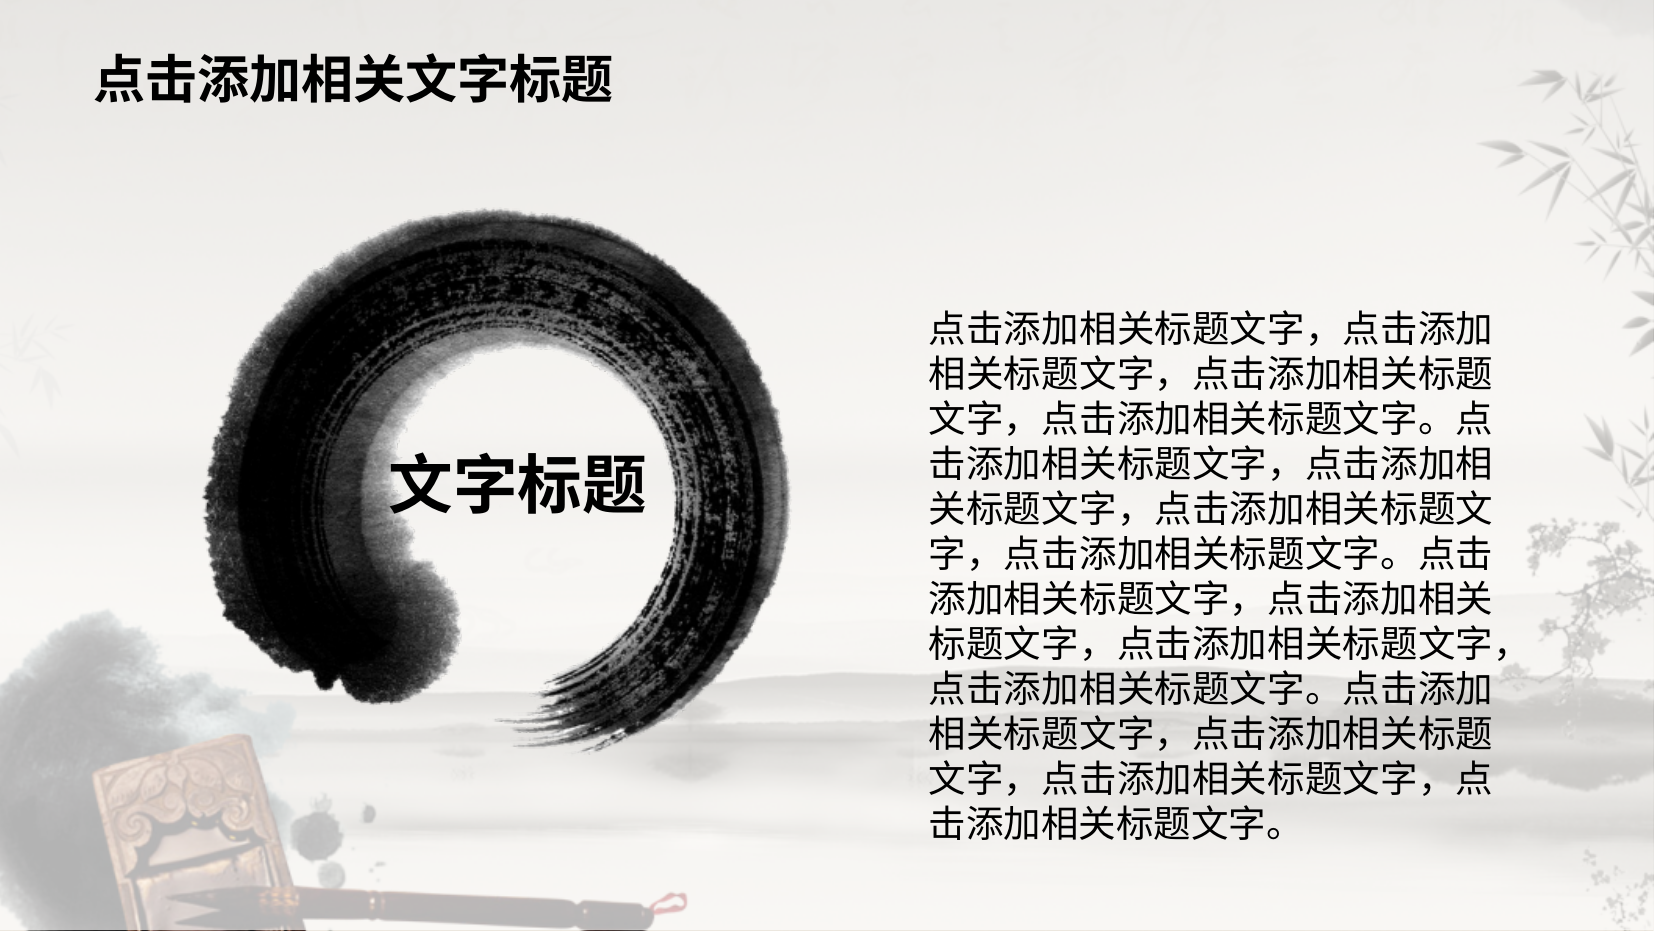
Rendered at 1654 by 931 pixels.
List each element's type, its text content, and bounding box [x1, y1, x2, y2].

text_box 点击添加相关文字标题 [81, 40, 749, 115]
picture [182, 192, 814, 775]
text_box 点击添加相关标题文字，点击添加相关标题文字，点击添加相关标题文字，点击添加相关标题文字。点击添加相关标题文字，点击添加相关标题文字，点击添加相关标题文字，点击添加相关标题文字。点击添加相关标题文字，点击添加相关标题文字，点击添加相关标题文字，点击添加相关标题文字。点击添加相关标题文字，点击添加相关标题文字，点击添加相关标题文字，点击添加相关标题文字。 [928, 305, 1494, 846]
